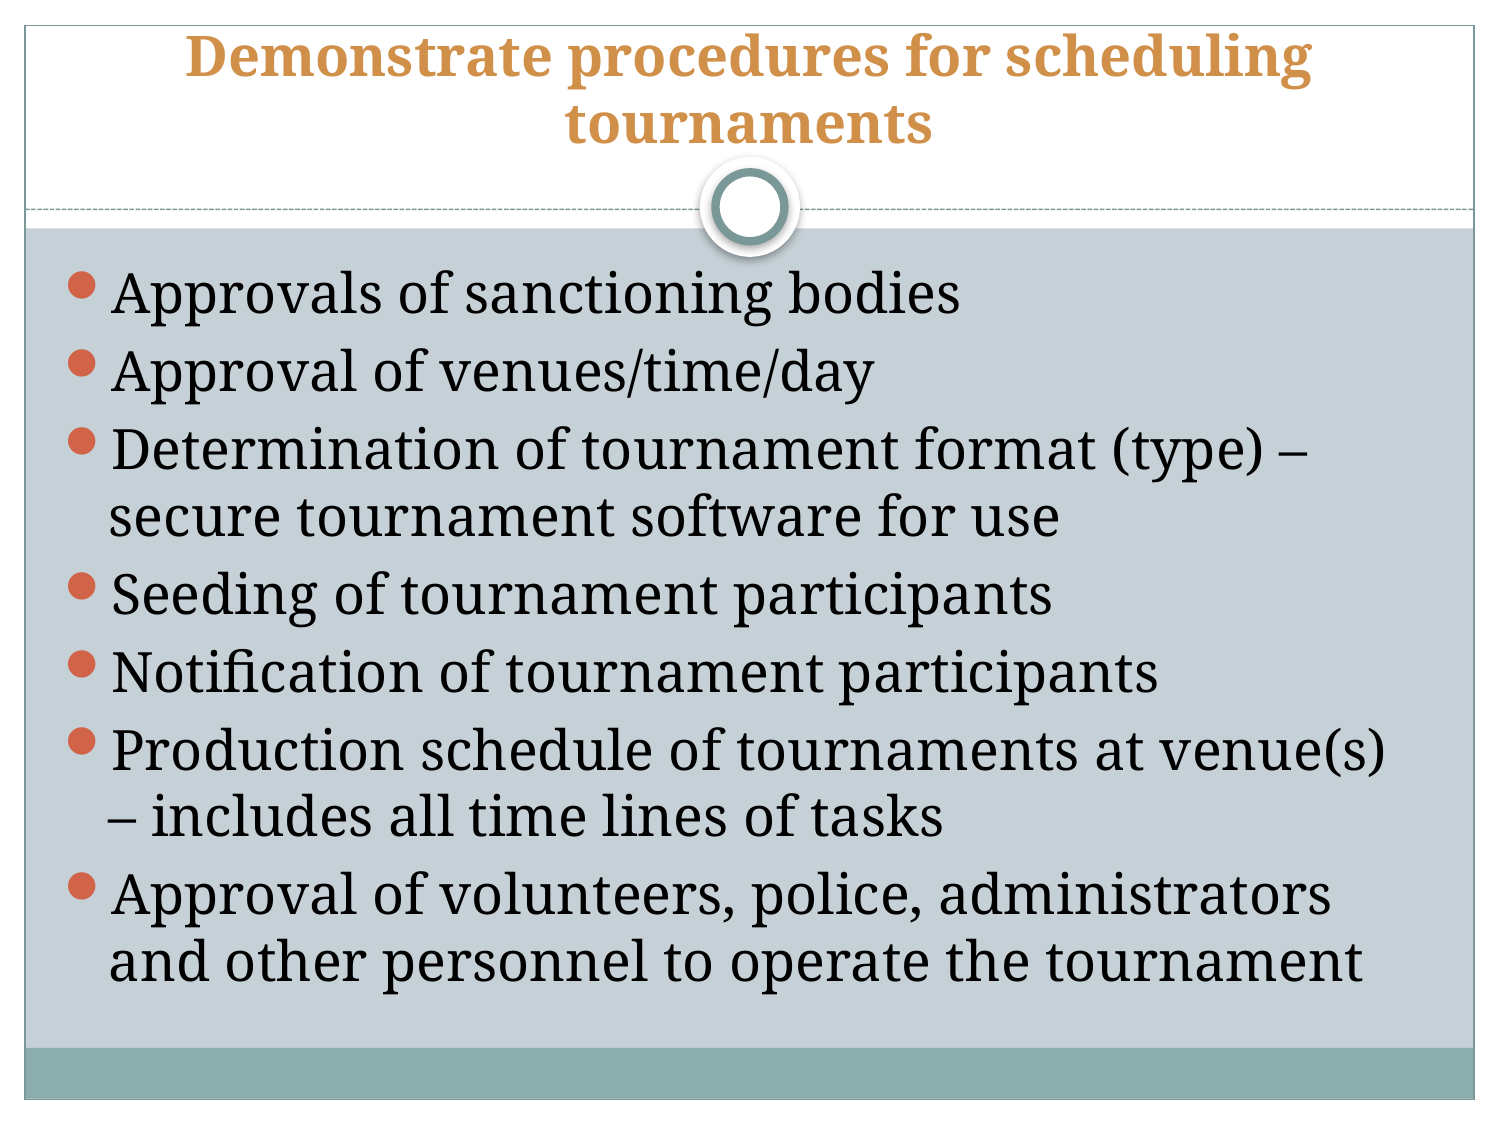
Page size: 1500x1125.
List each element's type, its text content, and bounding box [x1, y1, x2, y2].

list Approvals of sanctioning bodies Approval of venues/time/day Determination of tournament format (type) – secure tournament software for use Seeding of tournament participants Notification of tournament participants Production schedule of tournaments at venue(s) – includes all time lines of tasks Approval of volunteers, police, administrators and other personnel to operate the tournament [49, 250, 1445, 1001]
title Demonstrate procedures for scheduling tournaments [49, 12, 1450, 162]
